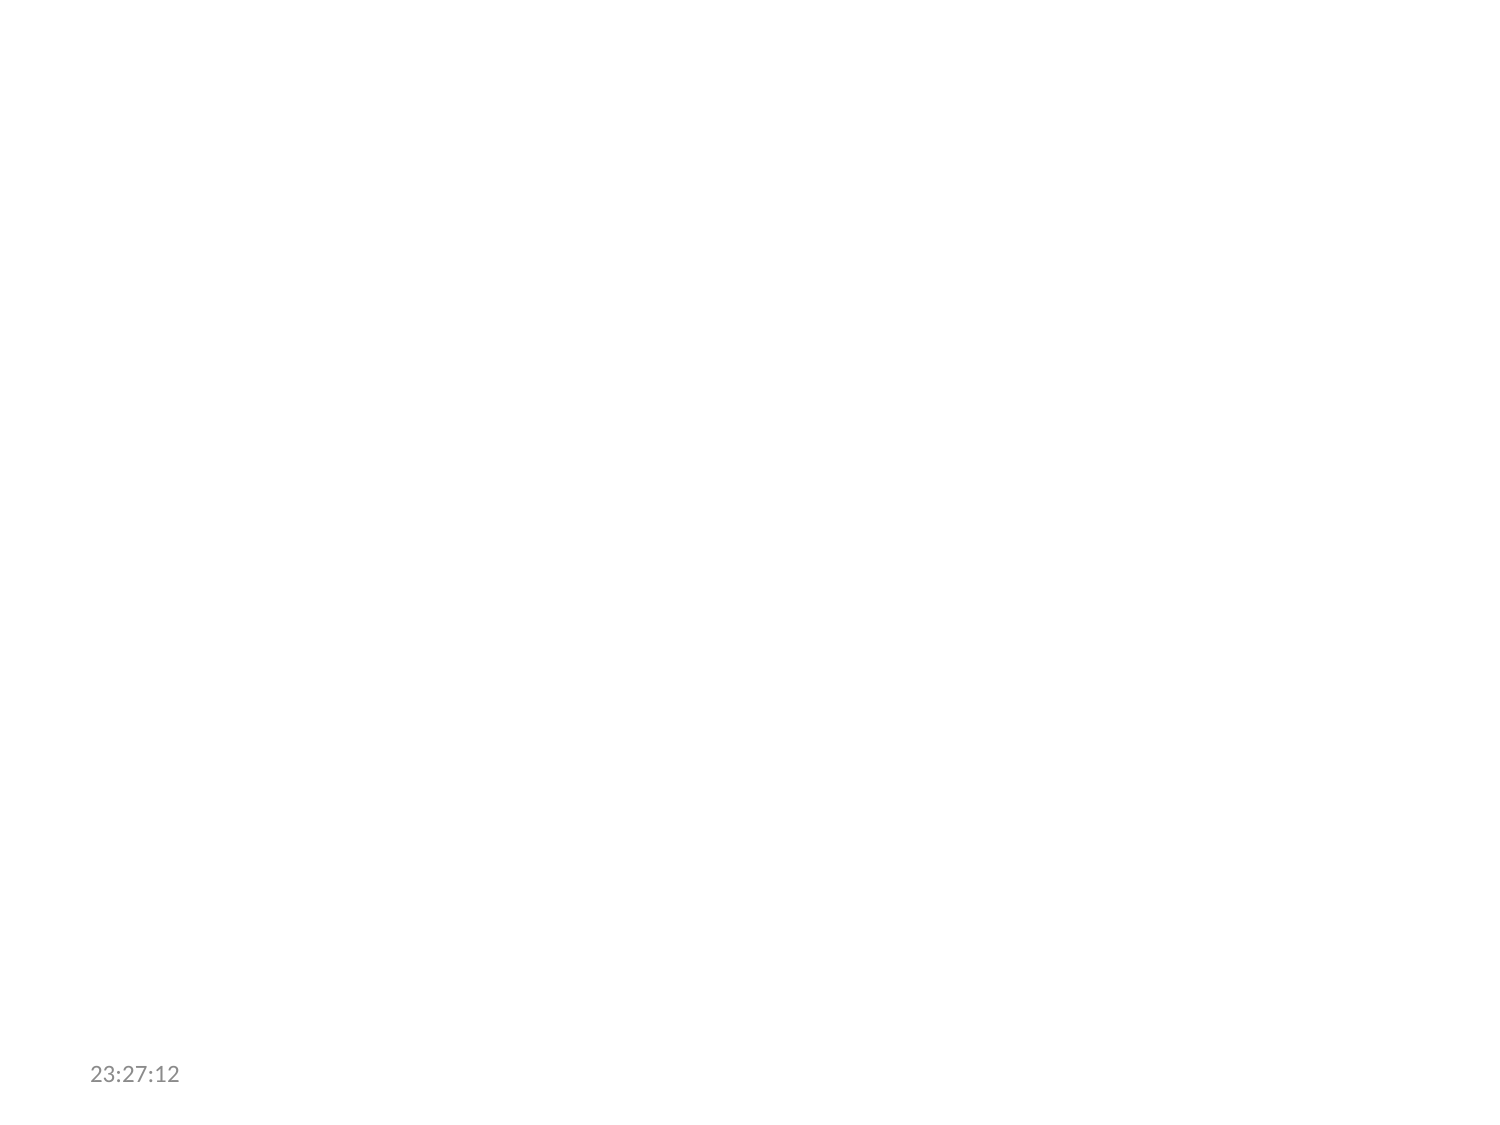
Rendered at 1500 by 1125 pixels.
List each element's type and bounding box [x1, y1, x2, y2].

slide_number [75, 1042, 425, 1103]
